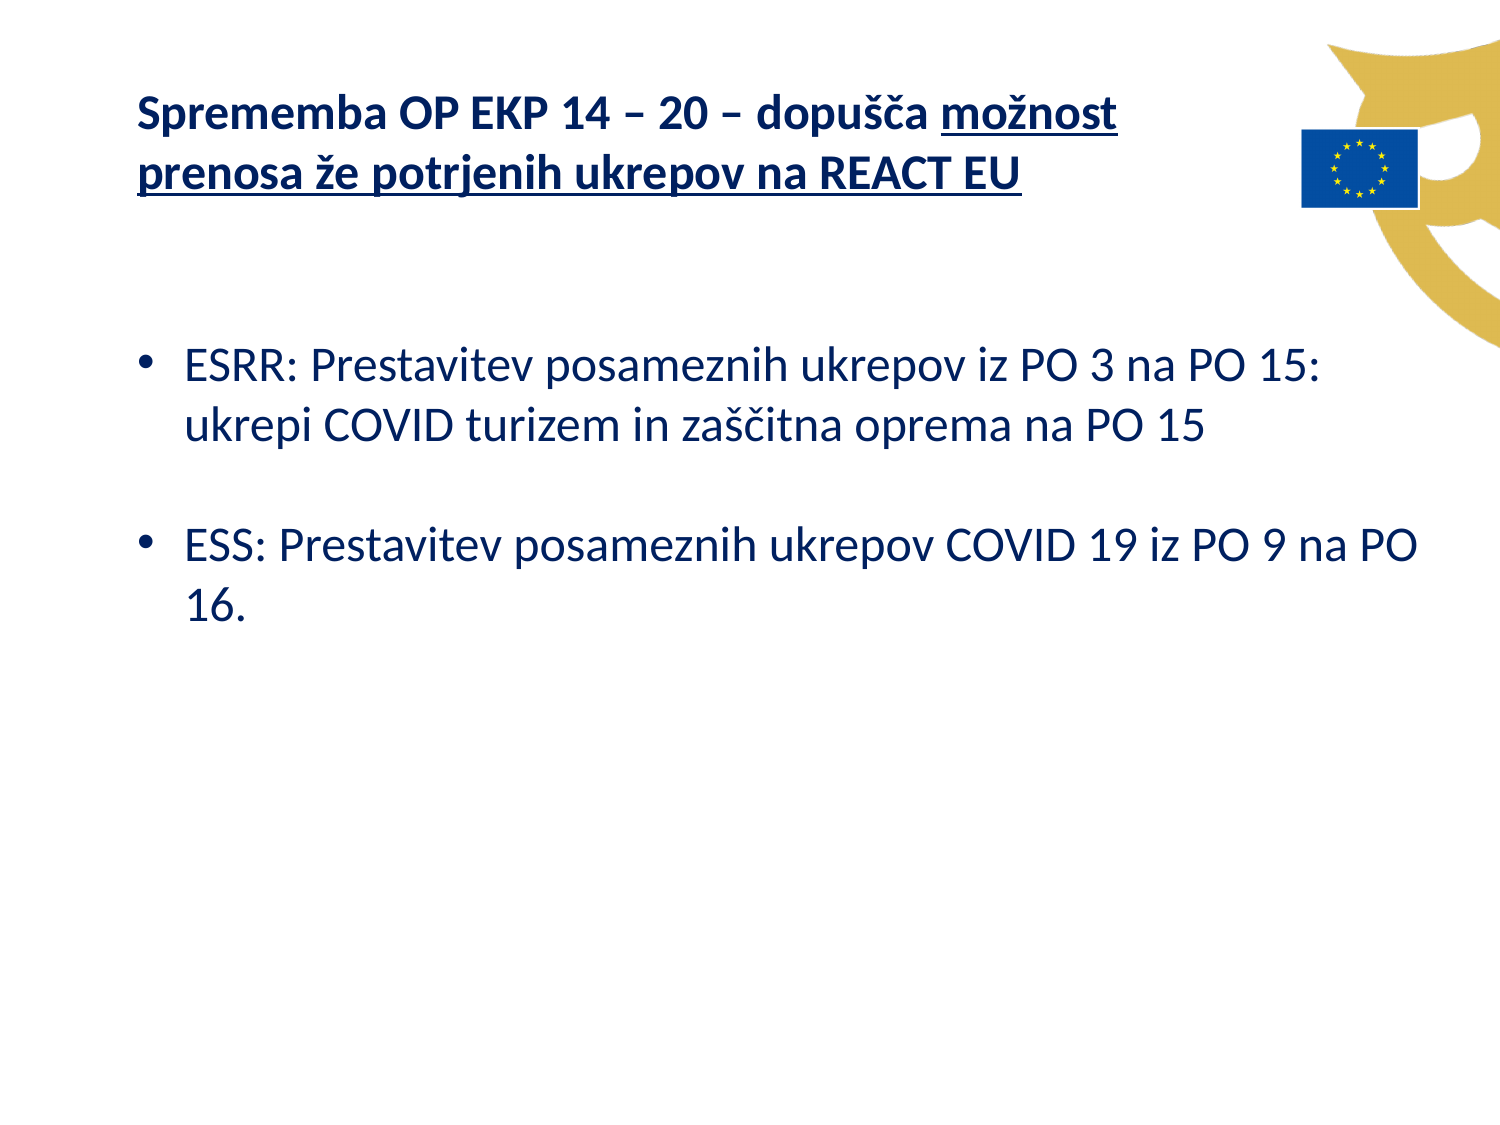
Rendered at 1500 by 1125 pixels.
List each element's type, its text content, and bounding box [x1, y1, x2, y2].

picture [1299, 0, 1500, 485]
text_box Sprememba OP EKP 14 – 20 – dopušča možnost prenosa že potrjenih ukrepov na REACT EU [122, 71, 1211, 207]
text_box ESRR: Prestavitev posameznih ukrepov iz PO 3 na PO 15: ukrepi COVID turizem in zaščitna oprema na PO 15 ESS: Prestavitev posameznih ukrepov COVID 19 iz PO 9 na PO 16. [122, 323, 1461, 699]
